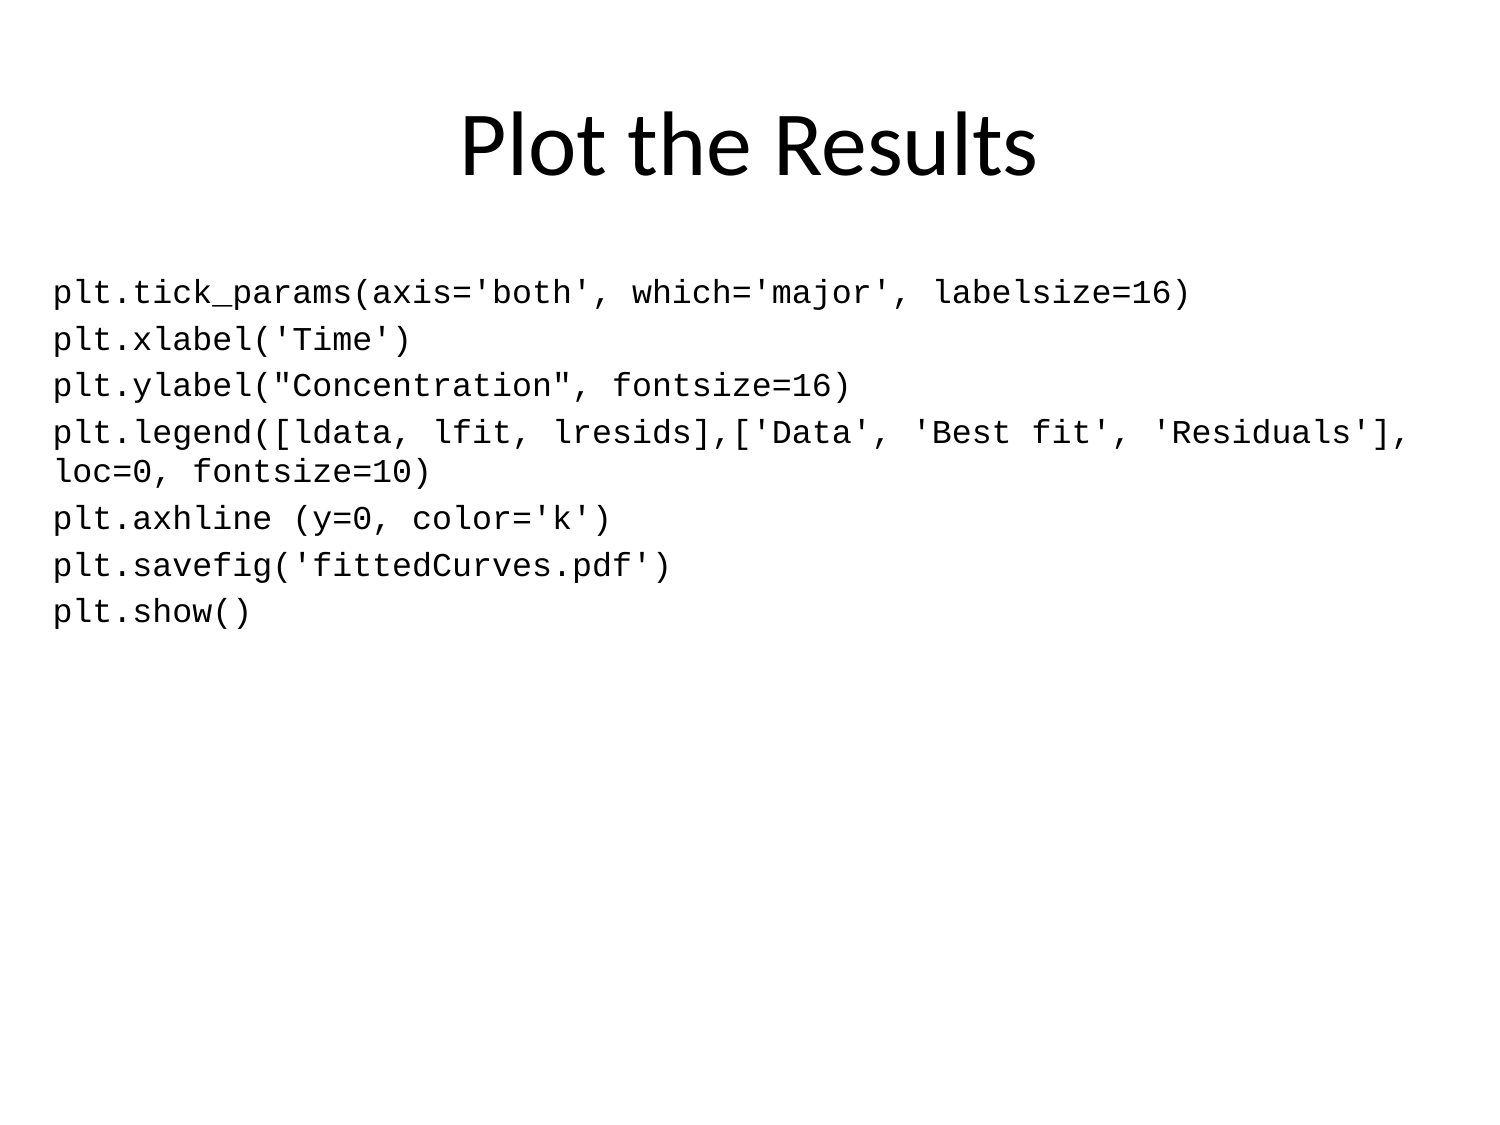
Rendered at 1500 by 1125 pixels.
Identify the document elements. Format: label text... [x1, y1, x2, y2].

title Plot the Results [75, 45, 1425, 233]
list plt.tick_params(axis='both', which='major', labelsize=16) plt.xlabel('Time') plt.ylabel("Concentration", fontsize=16) plt.legend([ldata, lfit, lresids],['Data', 'Best fit', 'Residuals'], loc=0, fontsize=10) plt.axhline (y=0, color='k') plt.savefig('fittedCurves.pdf') plt.show() [37, 262, 1463, 1005]
